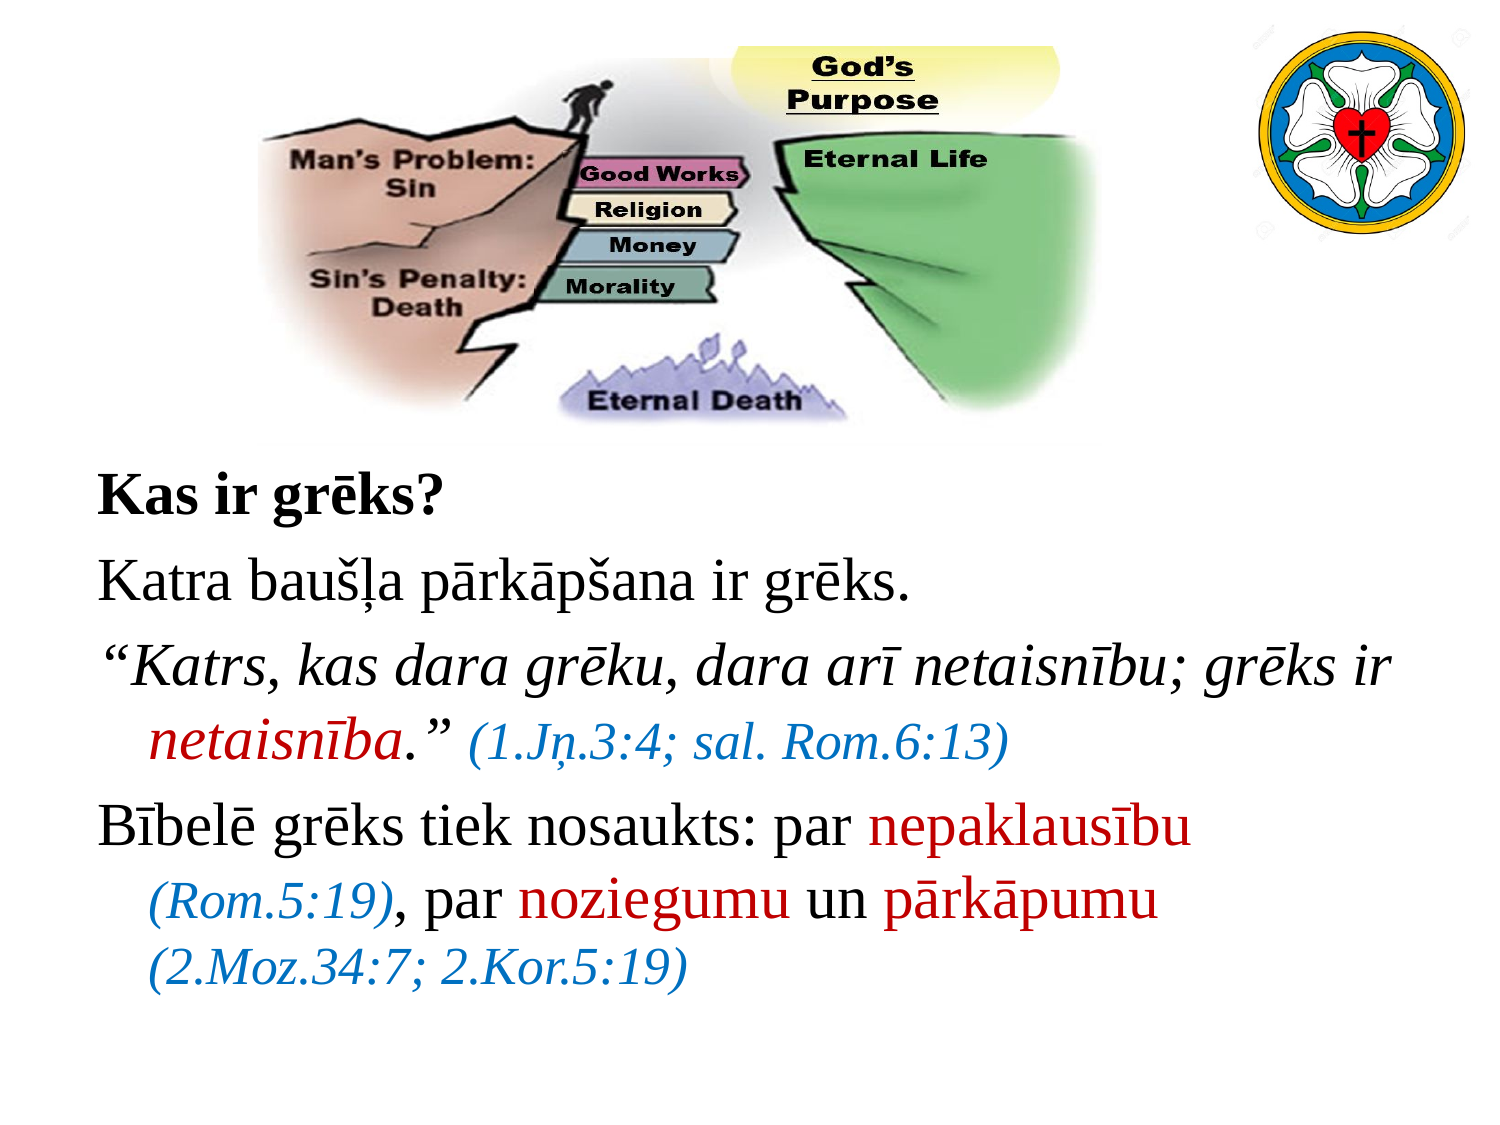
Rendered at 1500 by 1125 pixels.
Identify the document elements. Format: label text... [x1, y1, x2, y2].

picture [257, 46, 1102, 446]
list Kas ir grēks? Katra baušļa pārkāpšana ir grēks. “Katrs, kas dara grēku, dara arī netaisnību; grēks ir netaisnība.” (1.Jņ.3:4; sal. Rom.6:13) Bībelē grēks tiek nosaukts: par nepaklausību (Rom.5:19), par noziegumu un pārkāpumu (2.Moz.34:7; 2.Kor.5:19) [82, 445, 1425, 1005]
picture [1245, 18, 1477, 247]
